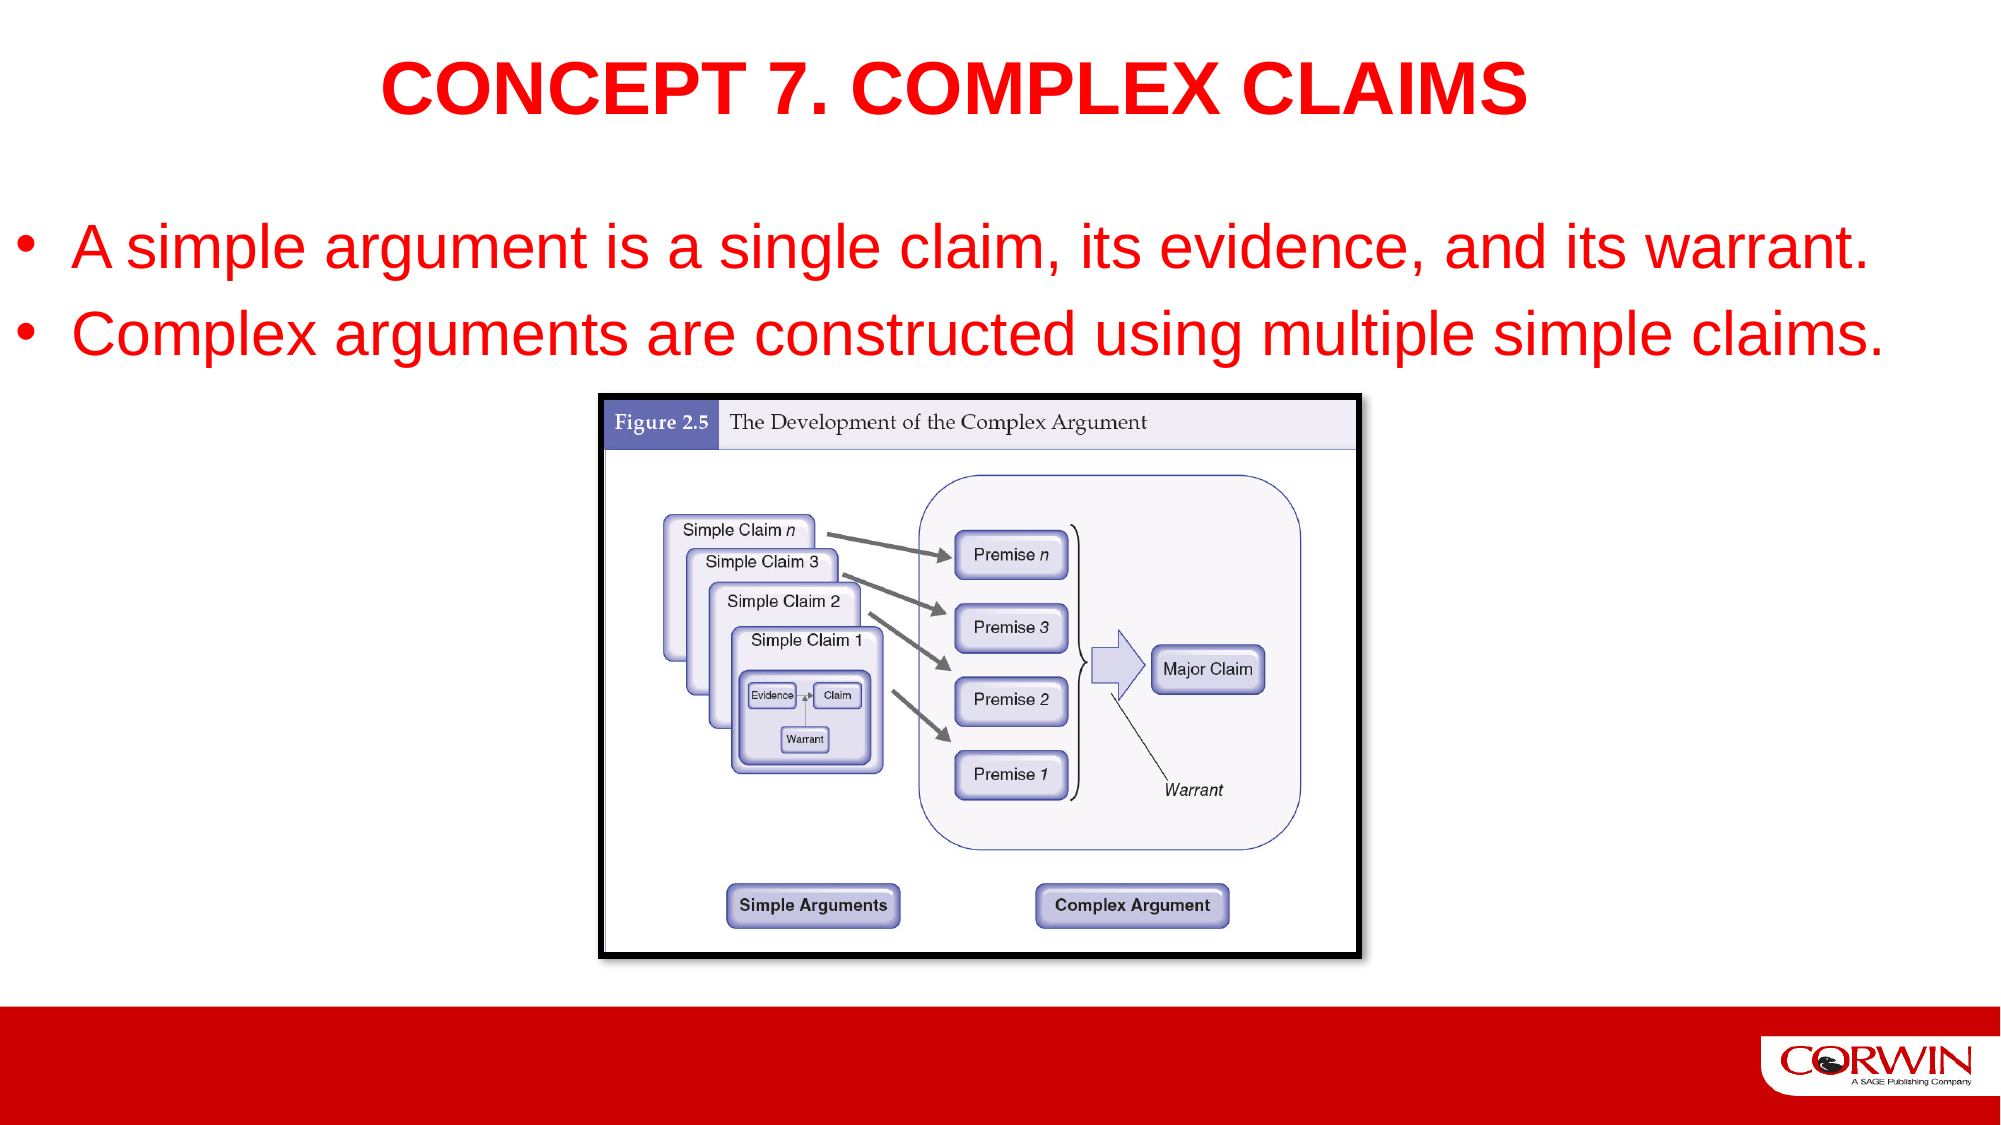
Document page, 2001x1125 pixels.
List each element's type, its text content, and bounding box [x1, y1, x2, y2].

list A simple argument is a single claim, its evidence, and its warrant. Complex arguments are con­structed using multiple simple claims. [0, 198, 1932, 380]
title CONCEPT 7. COMPLEX CLAIMS [103, 89, 1829, 179]
picture [0, 0, 2001, 1125]
